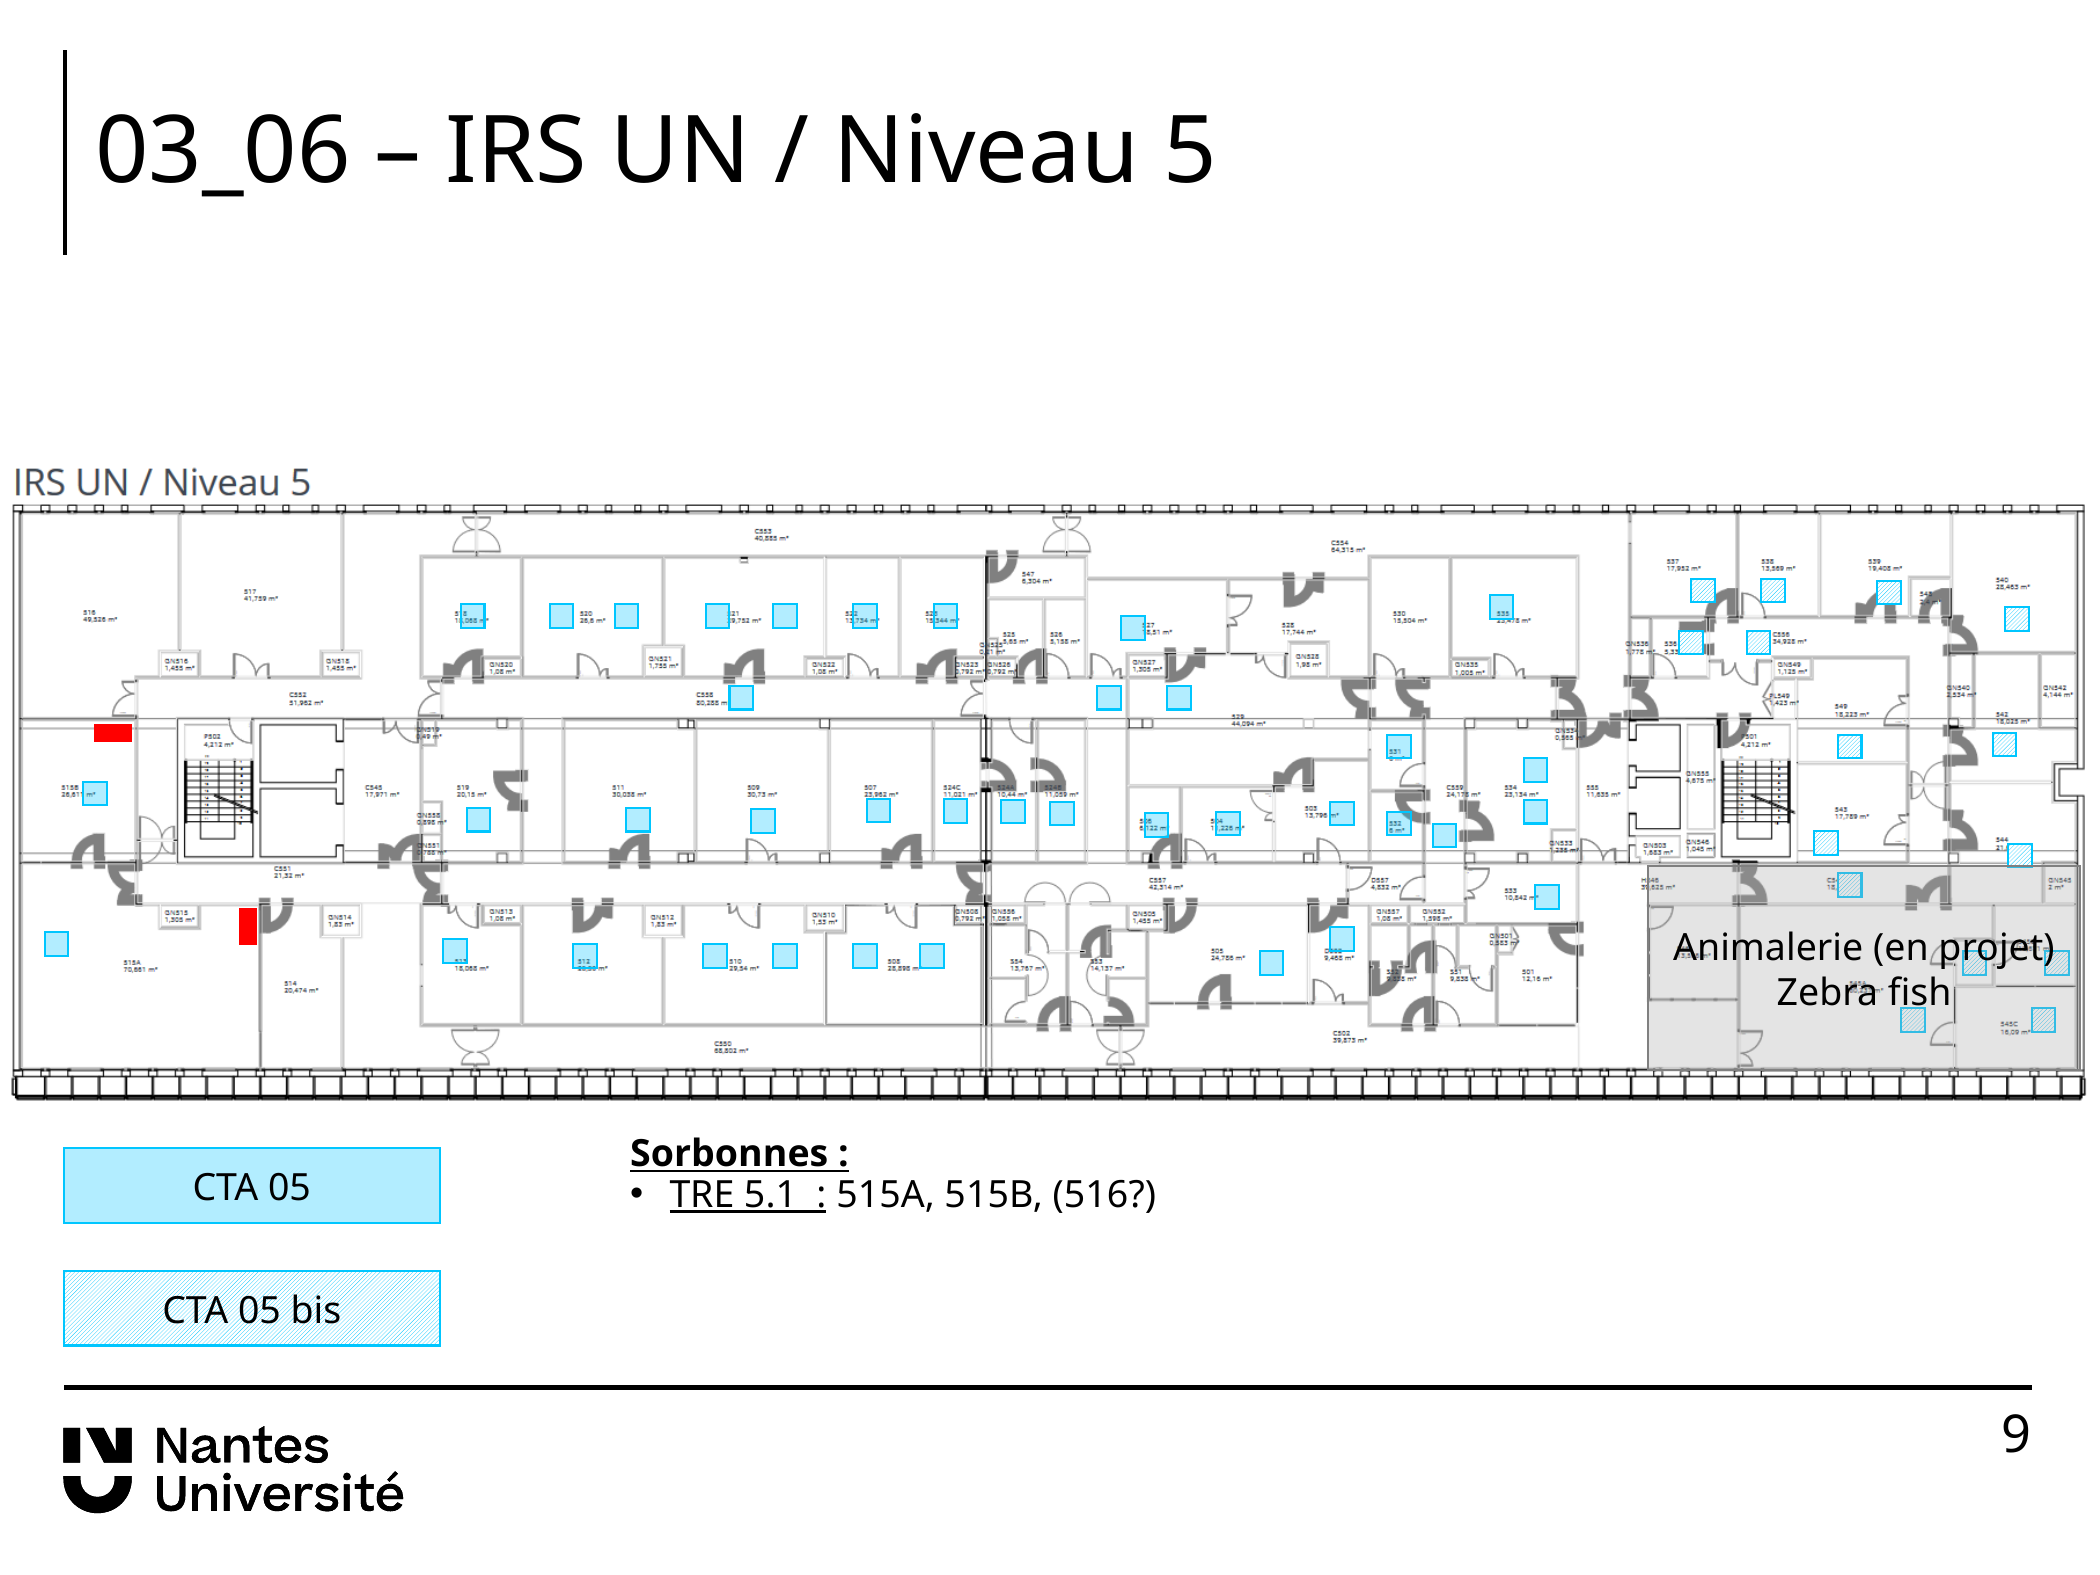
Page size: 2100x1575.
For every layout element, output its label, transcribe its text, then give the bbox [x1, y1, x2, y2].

picture [0, 456, 2100, 1118]
title 03_06 – IRS UN / Niveau 5 [95, 101, 1921, 204]
text_box Sorbonnes : TRE 5.1 : 515A, 515B, (516?) [630, 1134, 1458, 1350]
slide_number 9 [1723, 1404, 2032, 1468]
text_box CTA 05 bis [63, 1270, 441, 1347]
text_box CTA 05 [63, 1147, 441, 1224]
